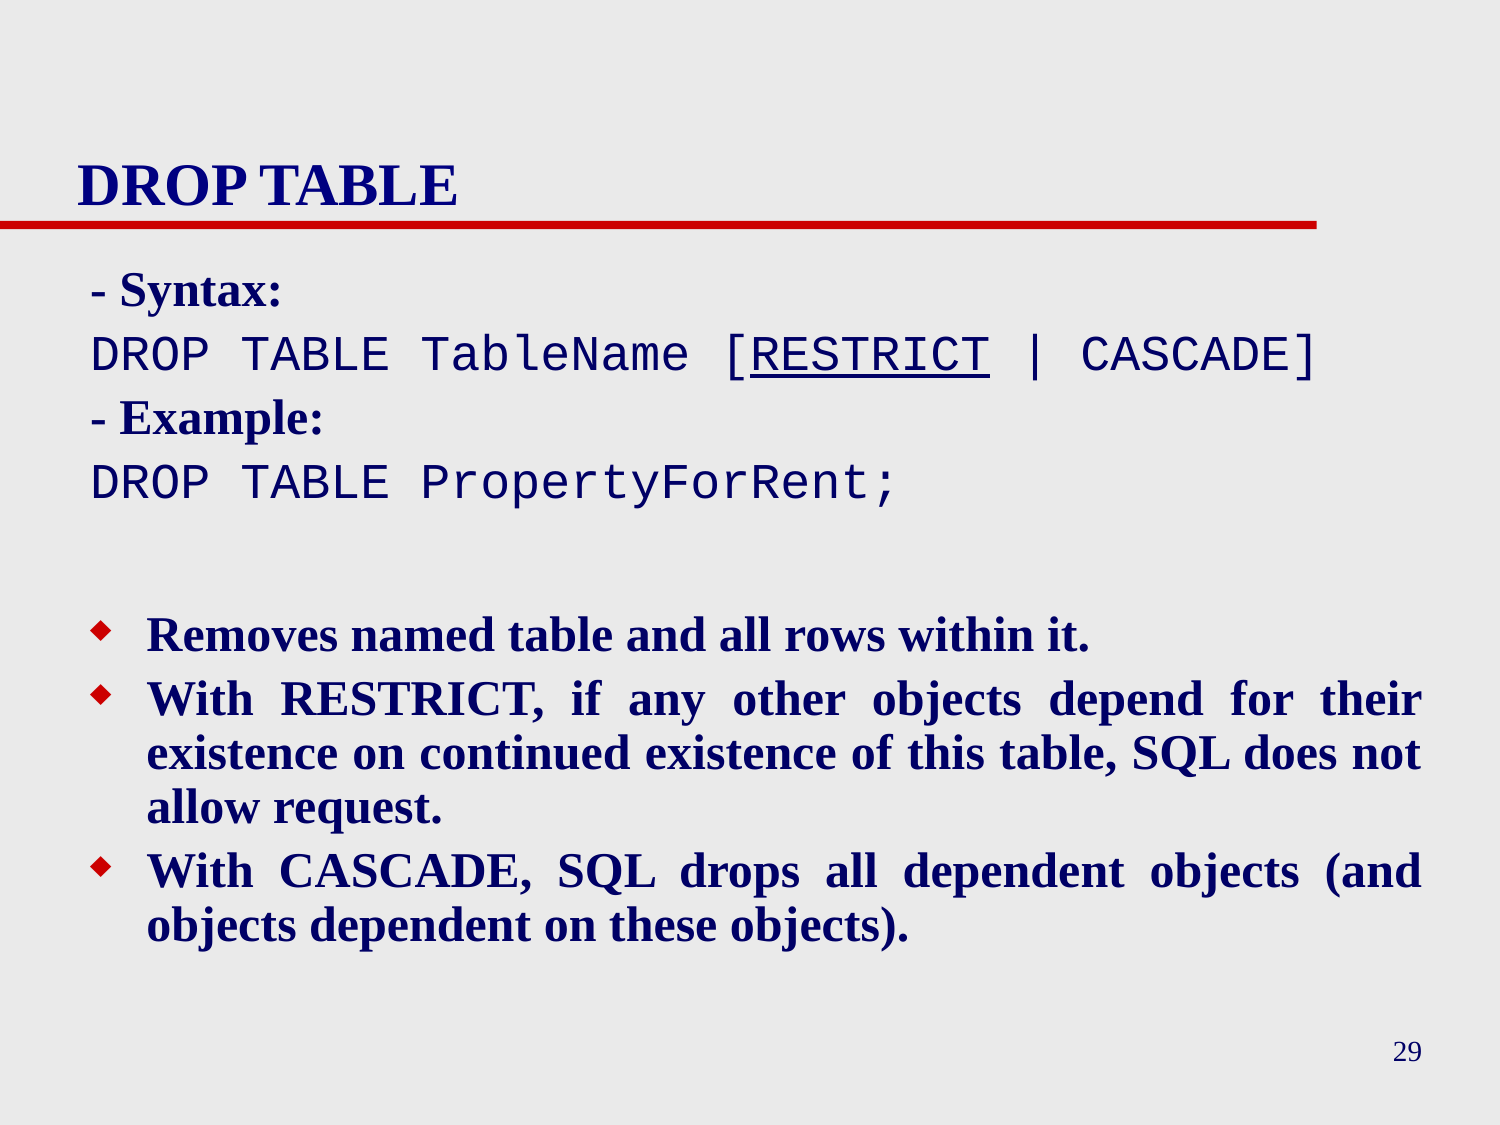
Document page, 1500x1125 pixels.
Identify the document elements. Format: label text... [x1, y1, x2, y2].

list - Syntax: DROP TABLE TableName [RESTRICT | CASCADE] - Example: DROP TABLE PropertyForRent; Removes named table and all rows within it. With RESTRICT, if any other objects depend for their existence on continued existence of this table, SQL does not allow request. With CASCADE, SQL drops all dependent objects (and objects dependent on these objects). [74, 255, 1438, 931]
title DROP TABLE [62, 43, 1338, 226]
slide_number 29 [1124, 1012, 1438, 1088]
